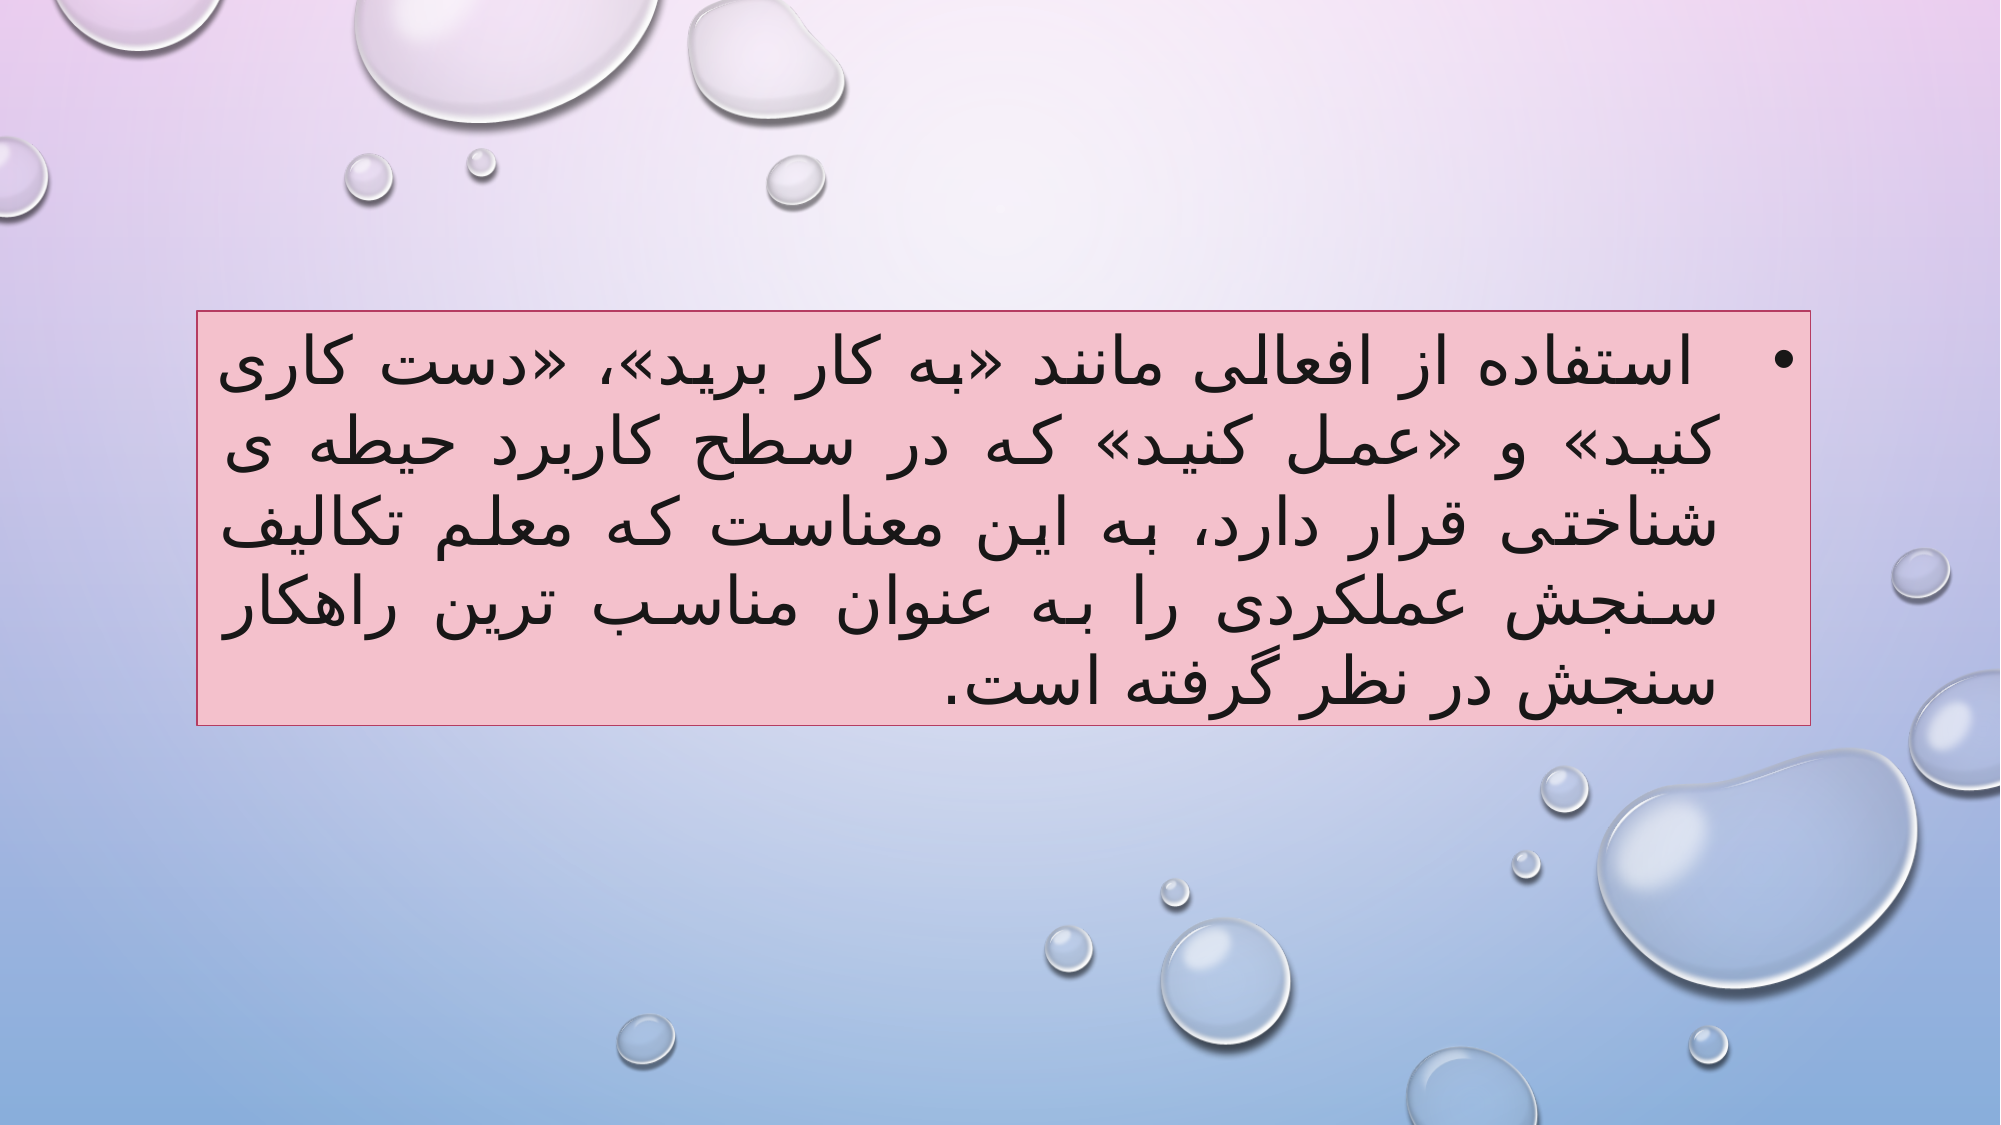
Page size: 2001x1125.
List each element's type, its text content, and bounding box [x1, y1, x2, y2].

text_box استفاده از افعالی مانند «به کار بريد»، «دست کاری کنيد» و «عمل کنيد» که در سطح کاربرد حيطه ی شناختی قرار دارد، به اين معناست که معلم تکاليف سنجش عملکردی را به عنوان مناسب ترين راهکار سنجش در نظر گرفته است. [196, 310, 1811, 726]
picture [0, 0, 2000, 1125]
